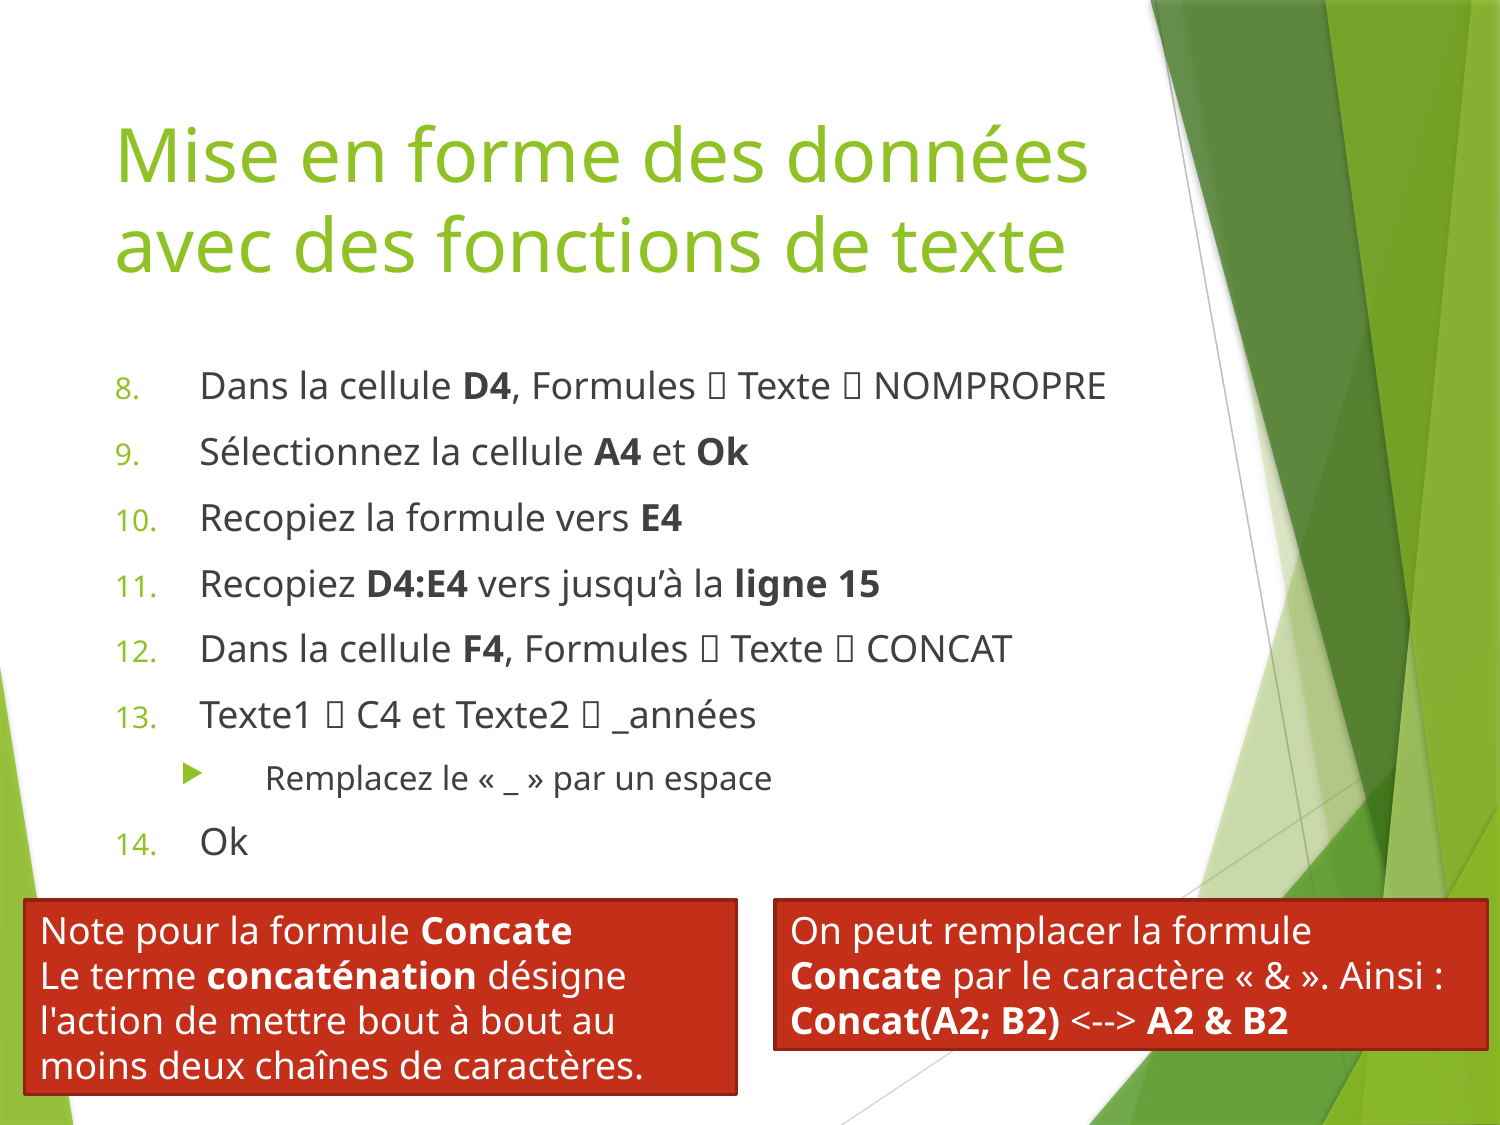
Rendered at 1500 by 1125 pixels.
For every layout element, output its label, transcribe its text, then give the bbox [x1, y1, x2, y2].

text_box Note pour la formule Concate Le terme concaténation désigne l'action de mettre bout à bout au moins deux chaînes de caractères. [23, 898, 738, 1096]
title Mise en forme des données avec des fonctions de texte [99, 99, 1142, 317]
list Dans la cellule D4, Formules  Texte  NOMPROPRE Sélectionnez la cellule A4 et Ok Recopiez la formule vers E4 Recopiez D4:E4 vers jusqu’à la ligne 15 Dans la cellule F4, Formules  Texte  CONCAT Texte1  C4 et Texte2  _années Remplacez le « _ » par un espace Ok [99, 354, 1142, 992]
text_box On peut remplacer la formule Concate par le caractère « & ». Ainsi : Concat(A2; B2) <--> A2 & B2 [773, 898, 1489, 1051]
